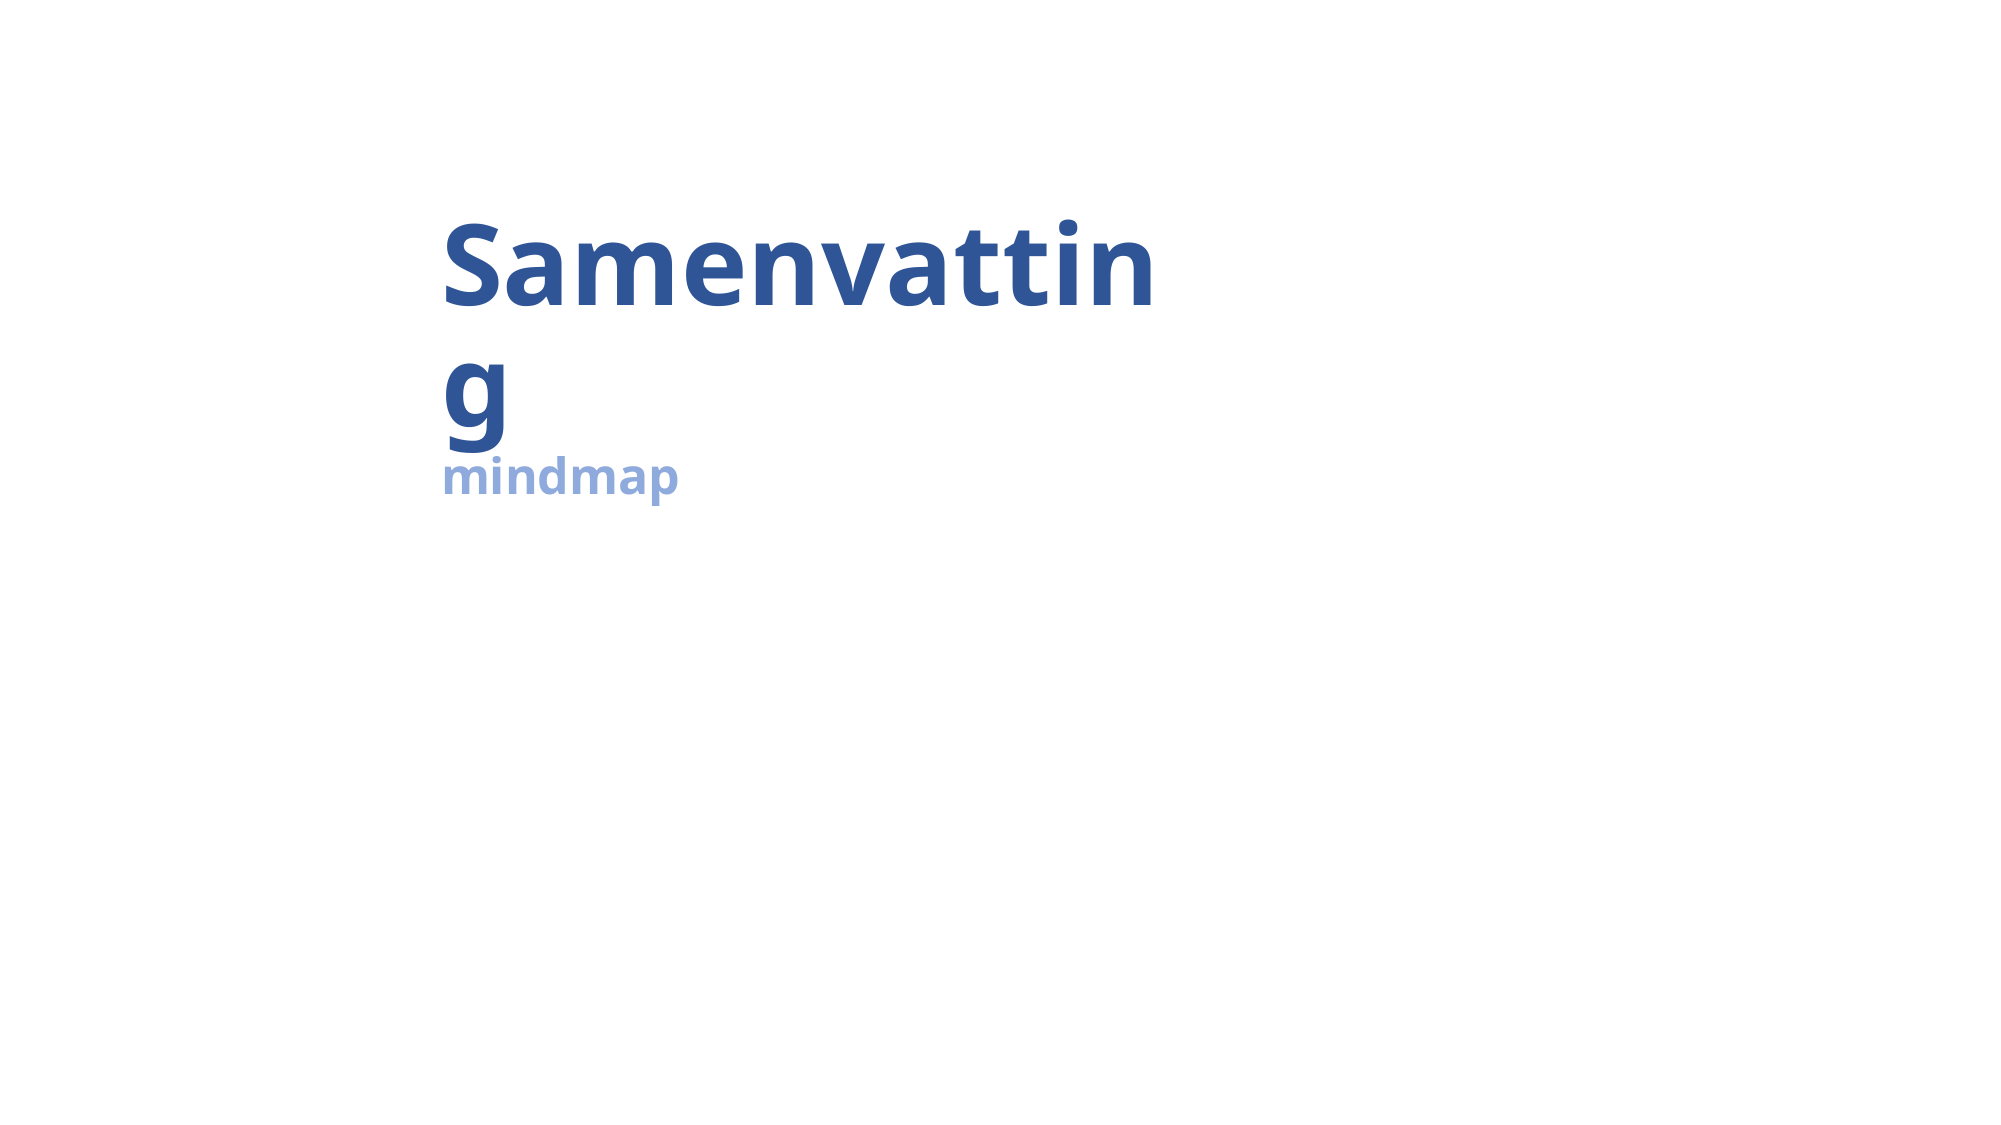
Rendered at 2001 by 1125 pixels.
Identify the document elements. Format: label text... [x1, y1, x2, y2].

title Samenvatting mindmap [426, 247, 1188, 466]
